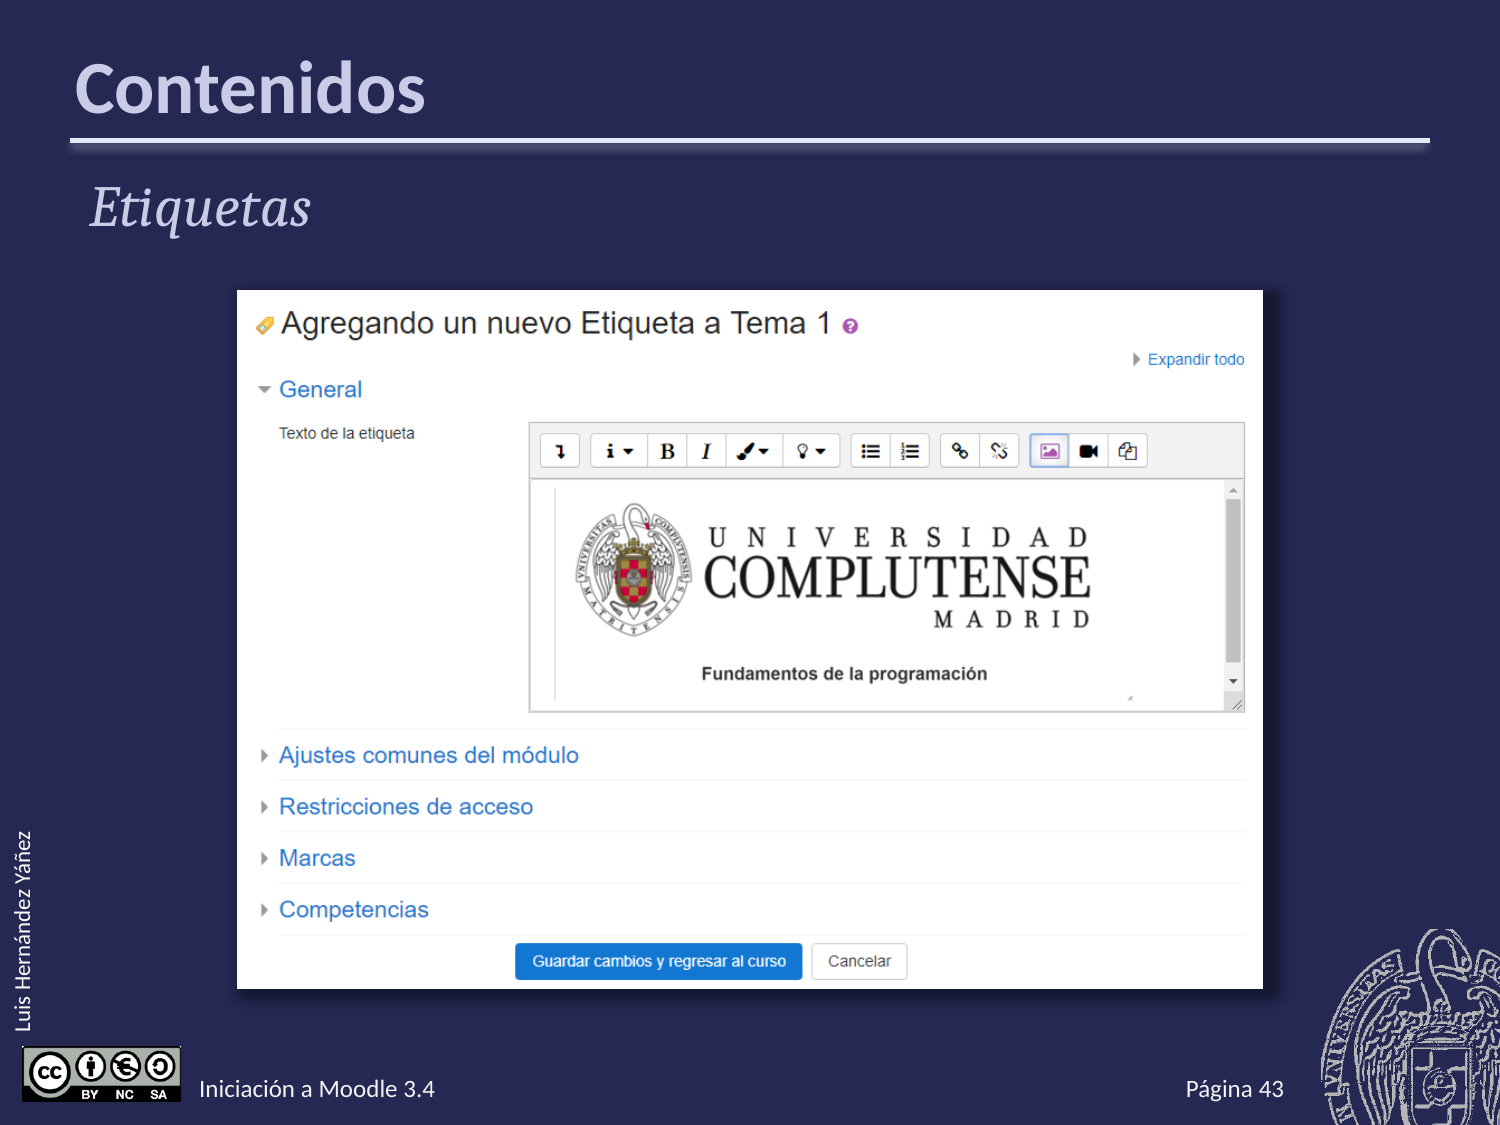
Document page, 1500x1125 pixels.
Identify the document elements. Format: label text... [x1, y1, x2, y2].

slide_number Página 42 [1136, 1042, 1285, 1103]
footer Iniciación a Moodle 3.4 [199, 1042, 1114, 1103]
picture [237, 290, 1263, 989]
title Contenidos [75, 46, 1425, 129]
picture [1321, 929, 1500, 1125]
list Etiquetas [75, 160, 1425, 1017]
picture [22, 1046, 181, 1102]
